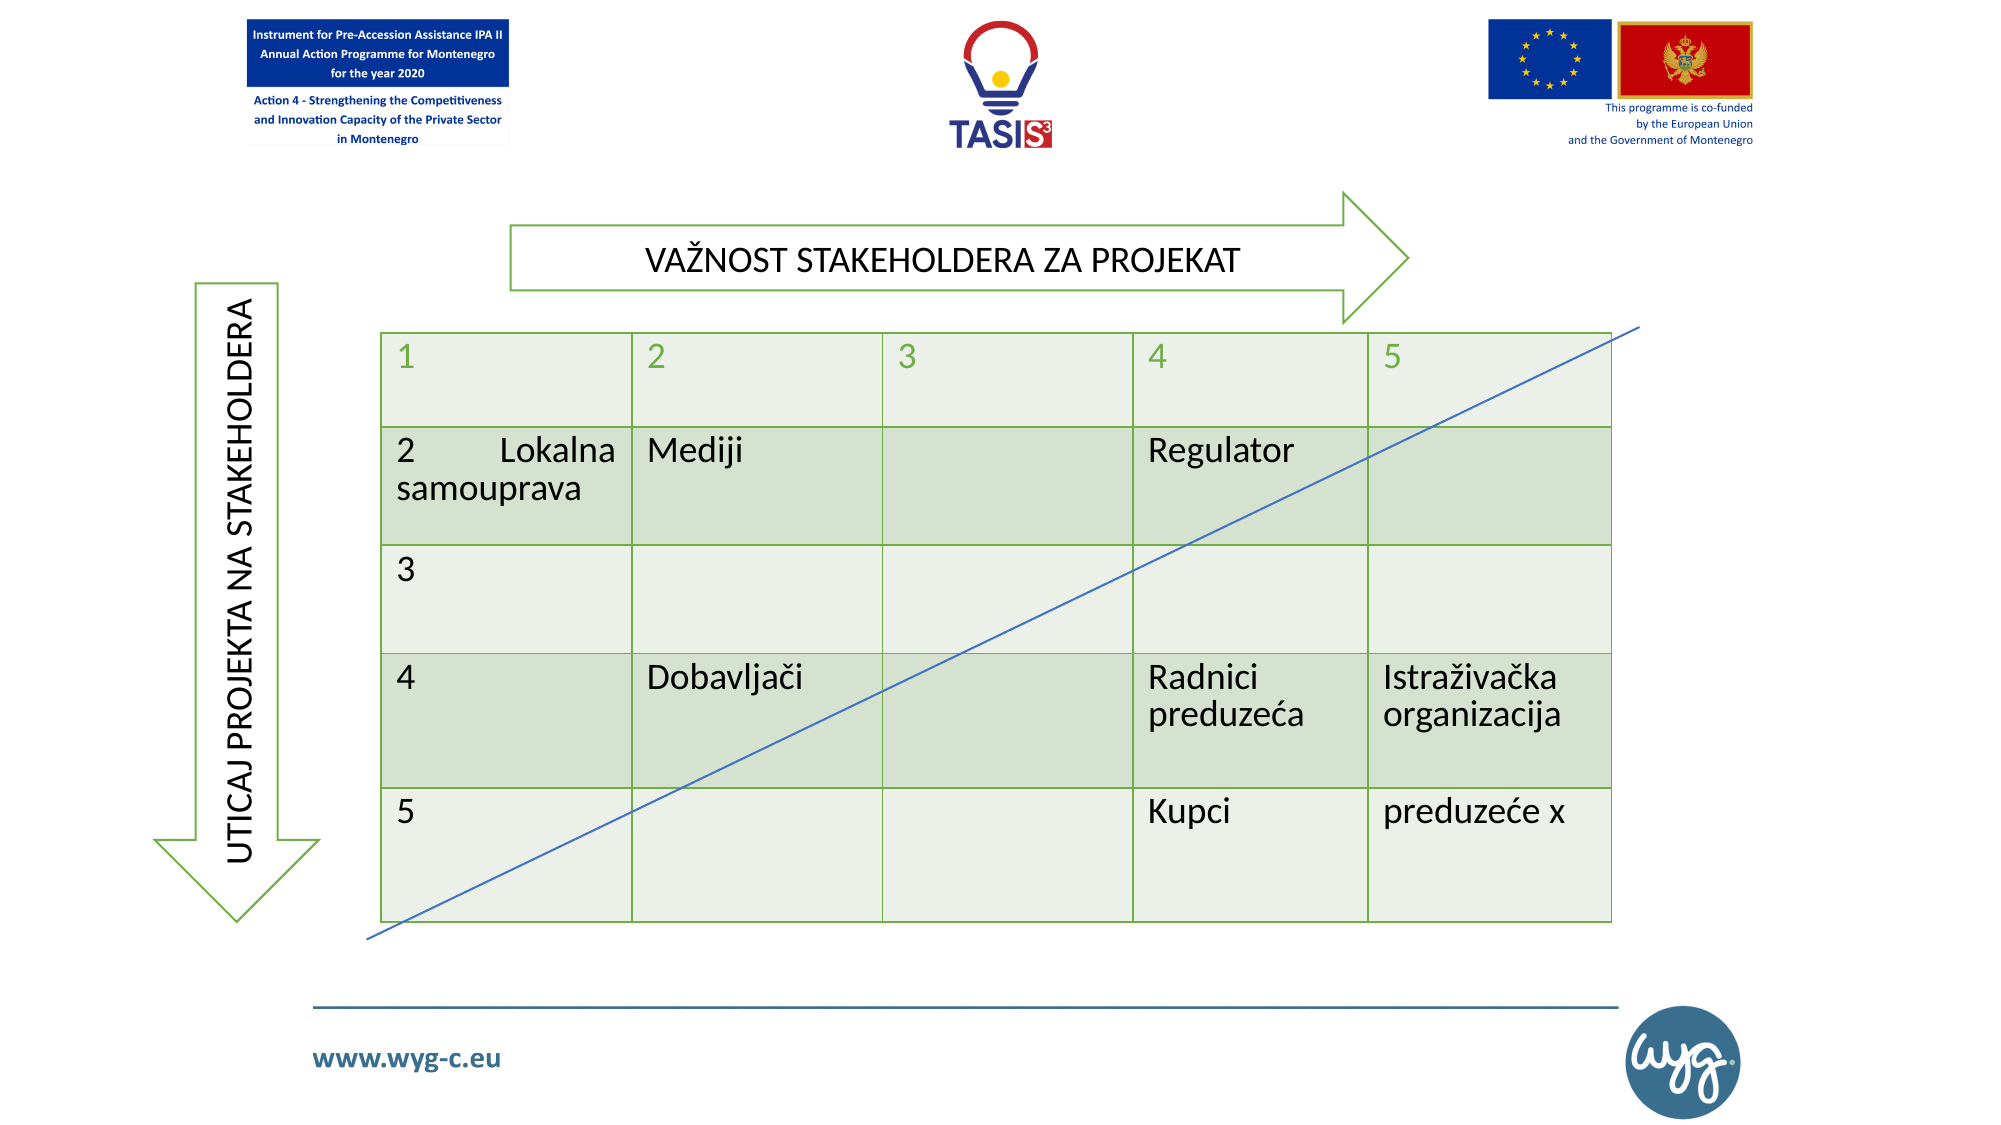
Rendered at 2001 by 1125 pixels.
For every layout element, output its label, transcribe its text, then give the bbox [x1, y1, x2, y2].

picture [312, 1000, 1743, 1125]
text_box UTICAJ PROJEKTA NA STAKEHOLDERA [152, 282, 322, 924]
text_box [366, 327, 1640, 940]
text_box VAŽNOST STAKEHOLDERA ZA PROJEKAT [509, 190, 1410, 326]
picture [246, 19, 1753, 149]
